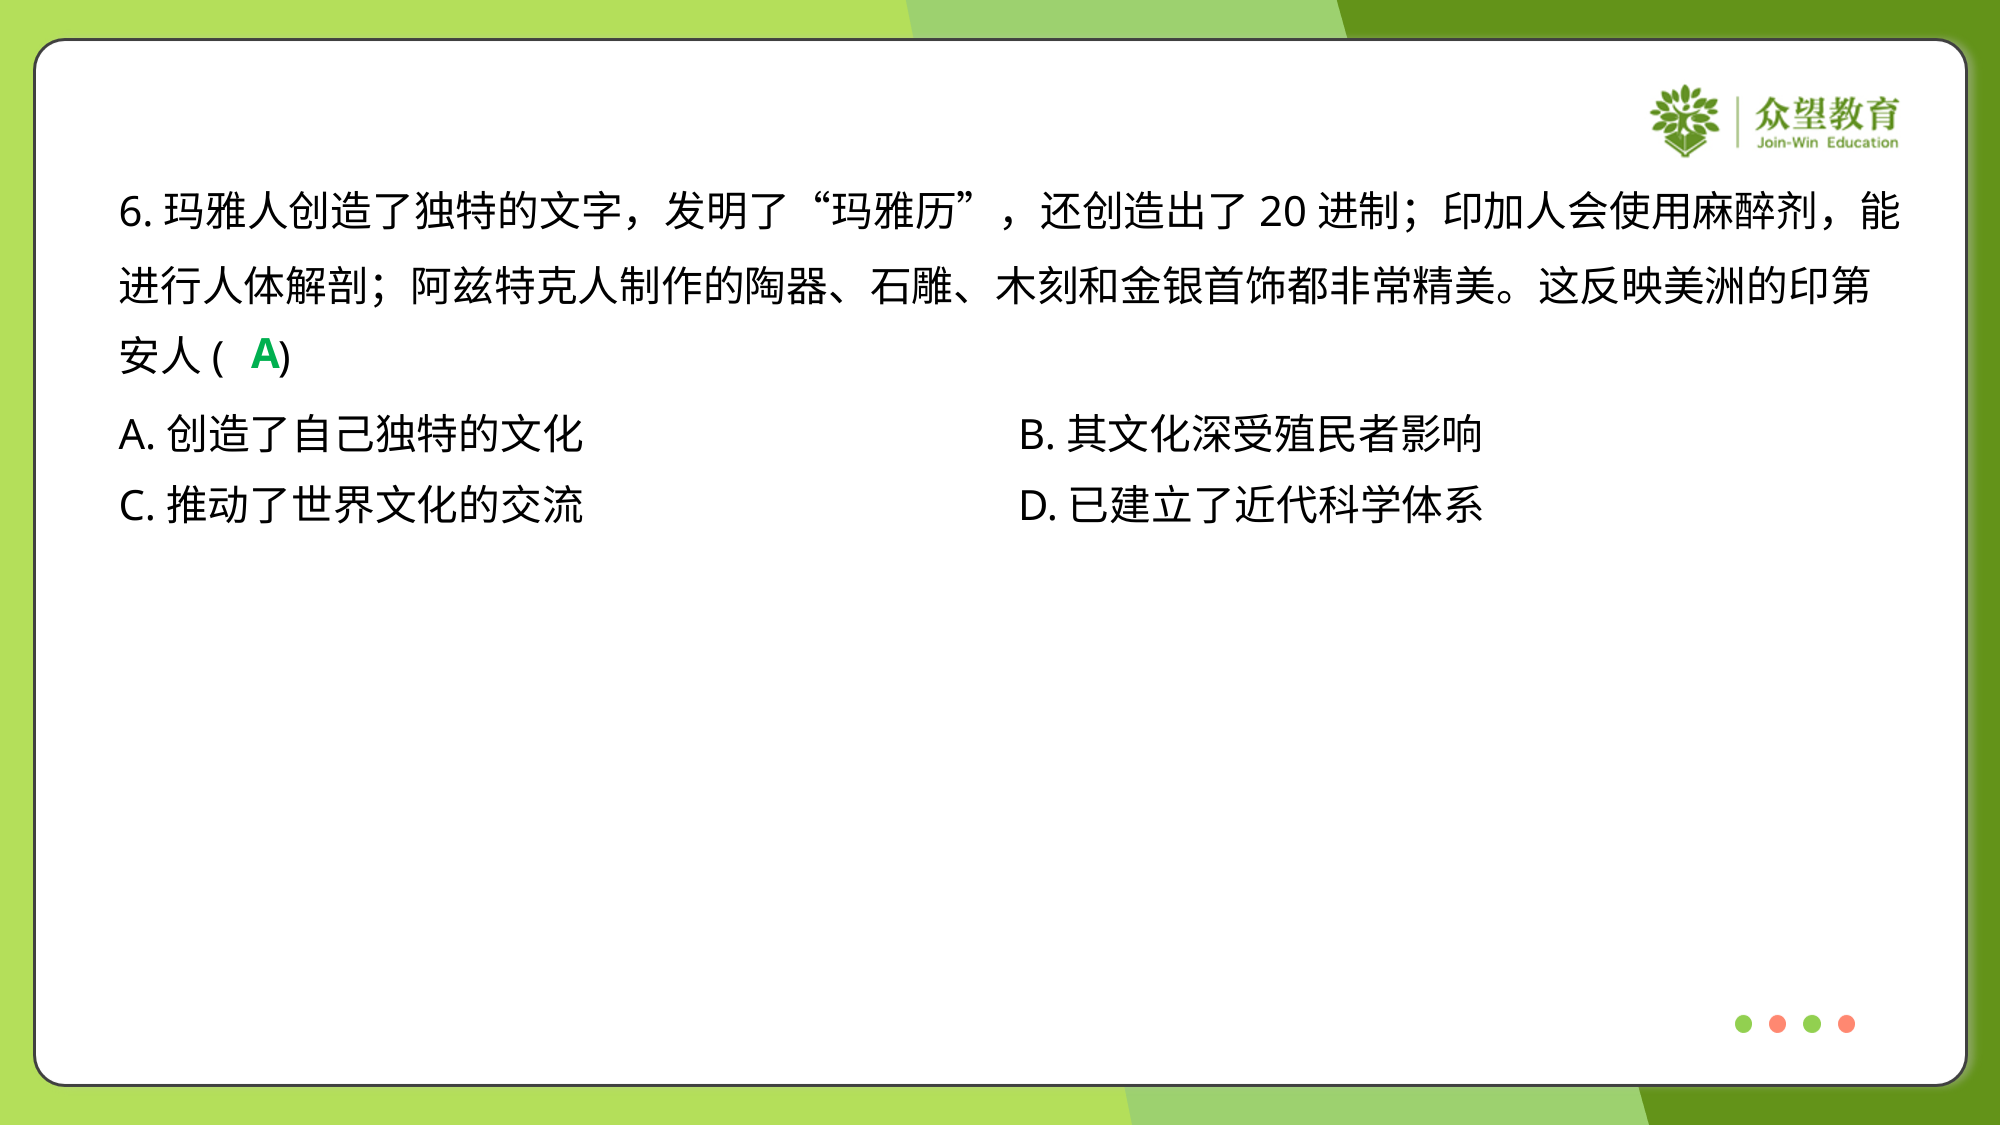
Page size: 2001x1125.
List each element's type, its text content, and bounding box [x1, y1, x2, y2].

text_box 6.玛雅人创造了独特的文字，发明了“玛雅历”，还创造出了20进制；印加人会使用麻醉剂，能 进行人体解剖；阿兹特克人制作的陶器、石雕、木刻和金银首饰都非常精美。这反映美洲的印第 安人( ) [118, 159, 1883, 373]
picture [0, 0, 2000, 1125]
text_box A [234, 306, 297, 371]
text_box A.创造了自己独特的文化 B.其文化深受殖民者影响 C.推动了世界文化的交流 D.已建立了近代科学体系 [118, 382, 1883, 522]
